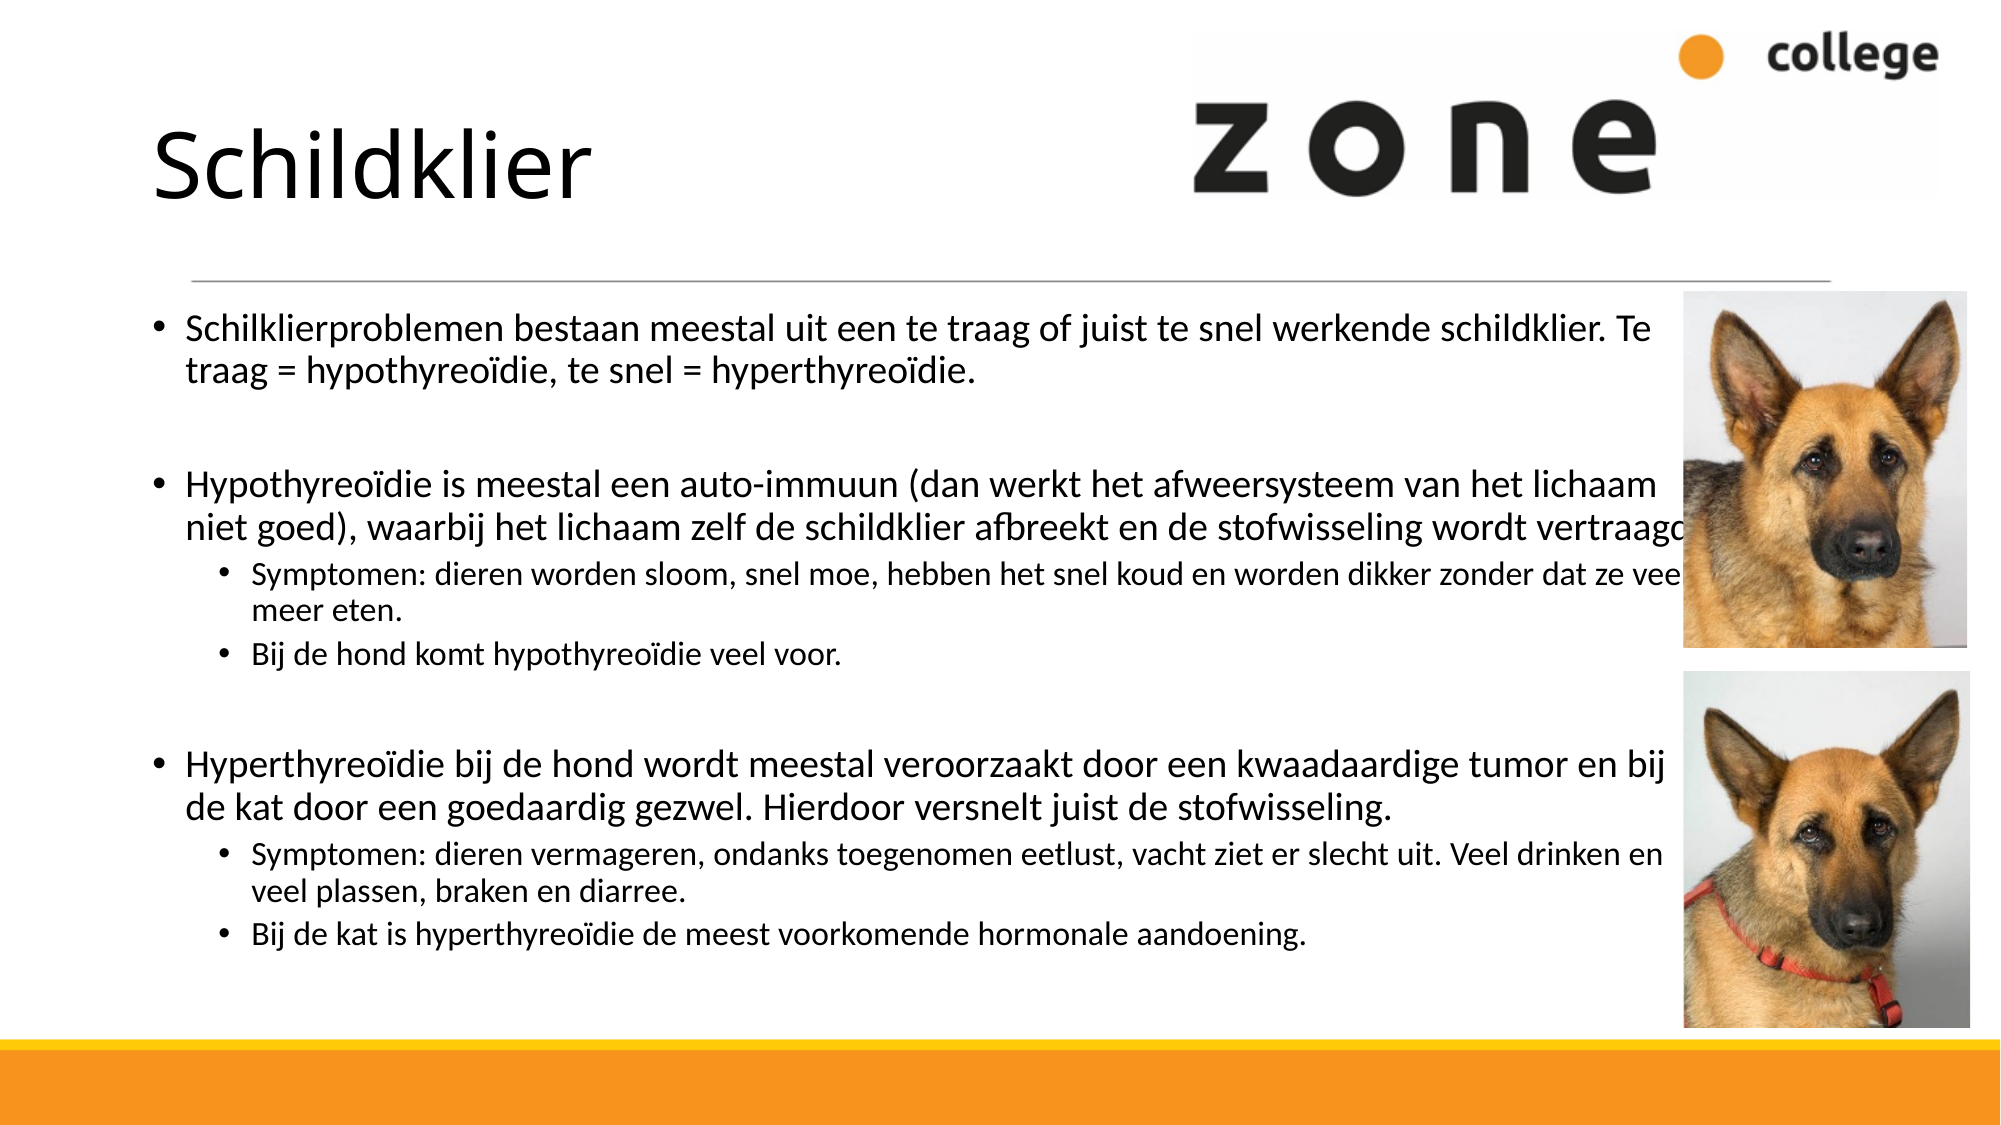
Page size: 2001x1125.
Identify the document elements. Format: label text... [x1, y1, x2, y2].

picture [0, 0, 2001, 1125]
list Schilklierproblemen bestaan meestal uit een te traag of juist te snel werkende schildklier. Te traag = hypothyreoïdie, te snel = hyperthyreoïdie. Hypothyreoïdie is meestal een auto-immuun (dan werkt het afweersysteem van het lichaam niet goed), waarbij het lichaam zelf de schildklier afbreekt en de stofwisseling wordt vertraagd Symptomen: dieren worden sloom, snel moe, hebben het snel koud en worden dikker zonder dat ze veel meer eten. Bij de hond komt hypothyreoïdie veel voor. Hyperthyreoïdie bij de hond wordt meestal veroorzaakt door een kwaadaardige tumor en bij de kat door een goedaardig gezwel. Hierdoor versnelt juist de stofwisseling. Symptomen: dieren vermageren, ondanks toegenomen eetlust, vacht ziet er slecht uit. Veel drinken en veel plassen, braken en diarree. Bij de kat is hyperthyreoïdie de meest voorkomende hormonale aandoening. [137, 299, 1721, 1014]
title Schildklier [137, 59, 1863, 278]
